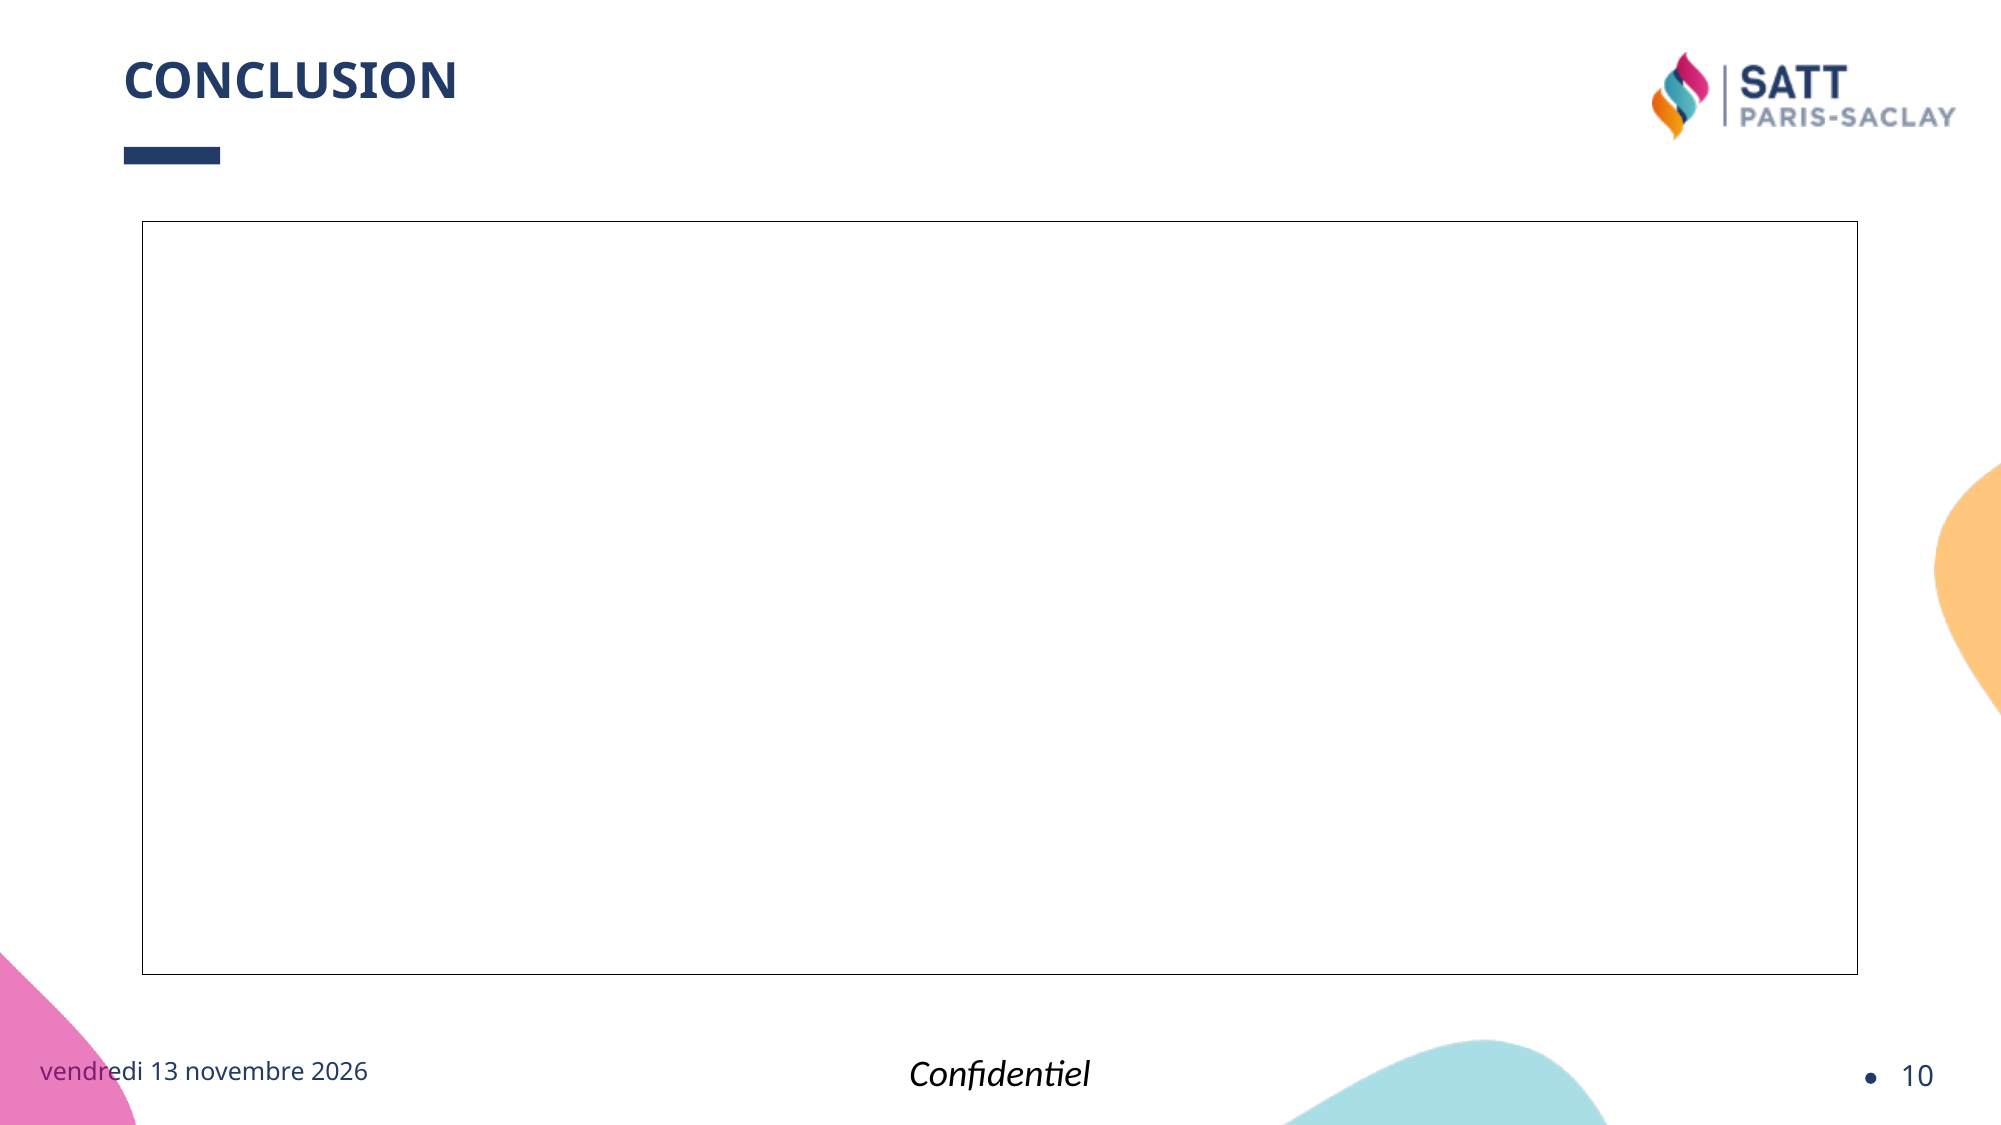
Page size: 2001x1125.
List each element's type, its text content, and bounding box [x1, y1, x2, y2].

title CONCLUSION [108, 0, 1217, 165]
picture [1652, 52, 1956, 141]
text_box Confidentiel [0, 1042, 2000, 1125]
list [142, 221, 1858, 975]
